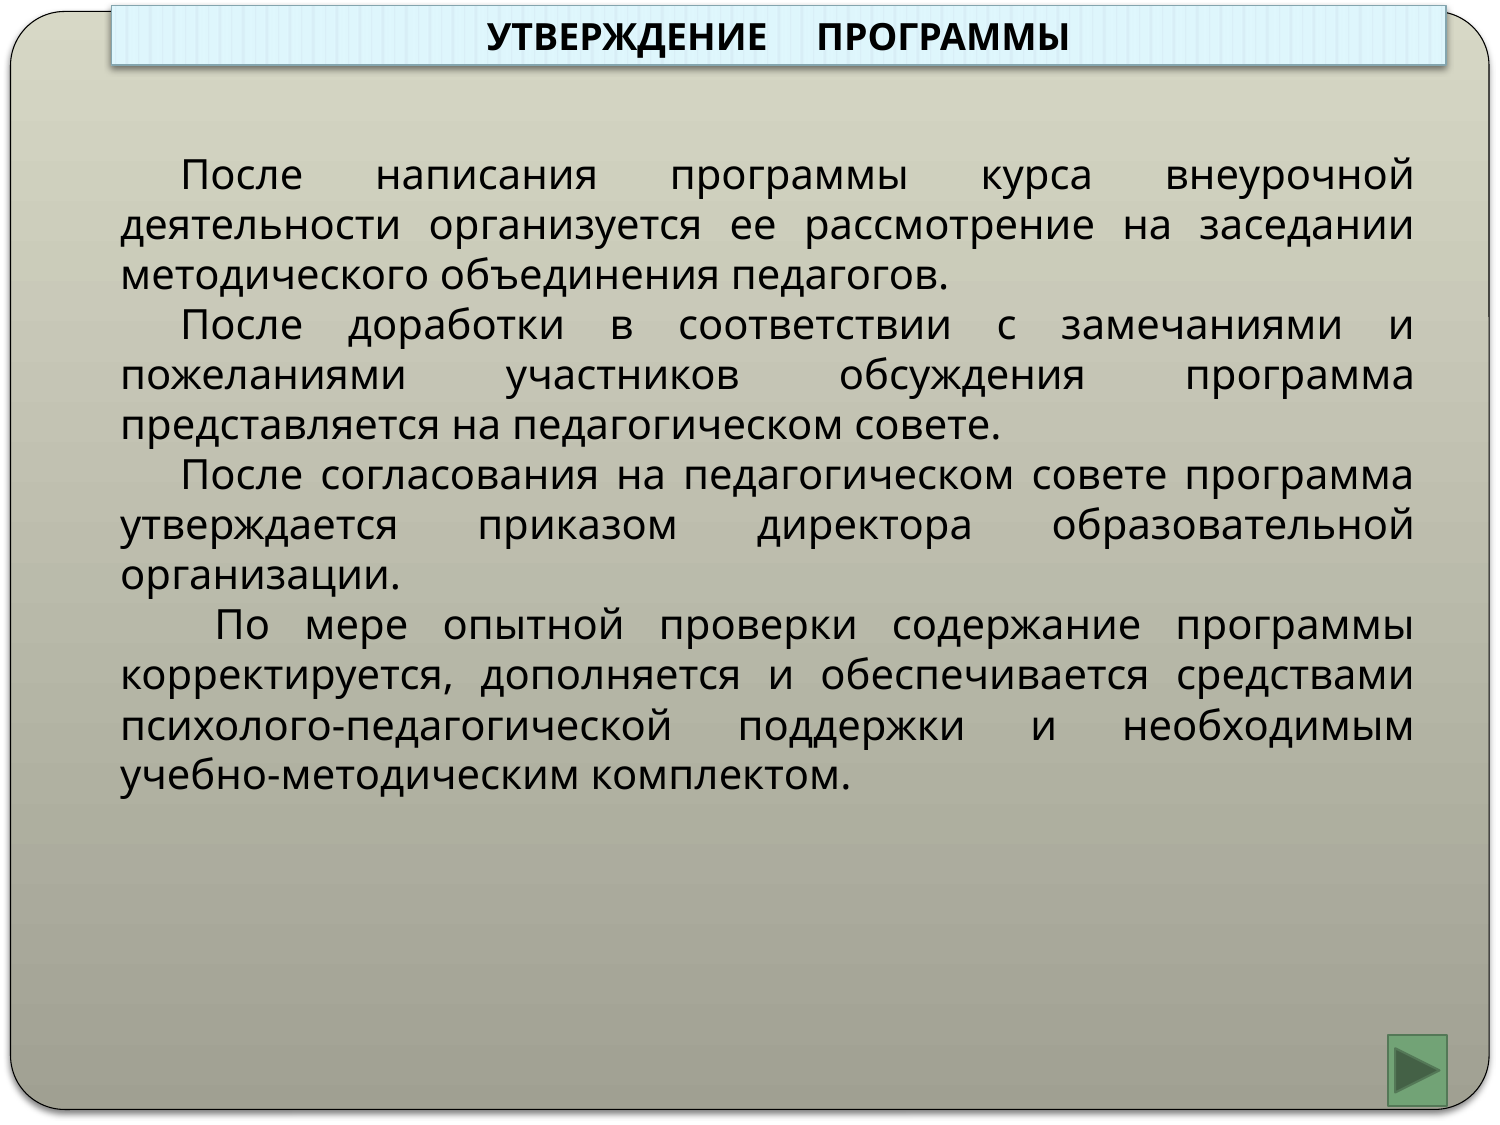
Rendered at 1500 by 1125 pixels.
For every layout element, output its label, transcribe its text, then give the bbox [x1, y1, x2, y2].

text_box После написания программы курса внеурочной деятельности организуется ее рассмотрение на заседании методического объединения педагогов. После доработки в соответствии с замечаниями и пожеланиями участников обсуждения программа представляется на педагогическом совете. После согласования на педагогическом совете программа утверждается приказом директора образовательной организации. По мере опытной проверки содержание программы корректируется, дополняется и обеспечивается средствами психолого-педагогической поддержки и необходимым учебно-методическим комплектом. [105, 140, 1430, 806]
text_box [1387, 1034, 1448, 1107]
text_box УТВЕРЖДЕНИЕ ПРОГРАММЫ [111, 5, 1447, 66]
